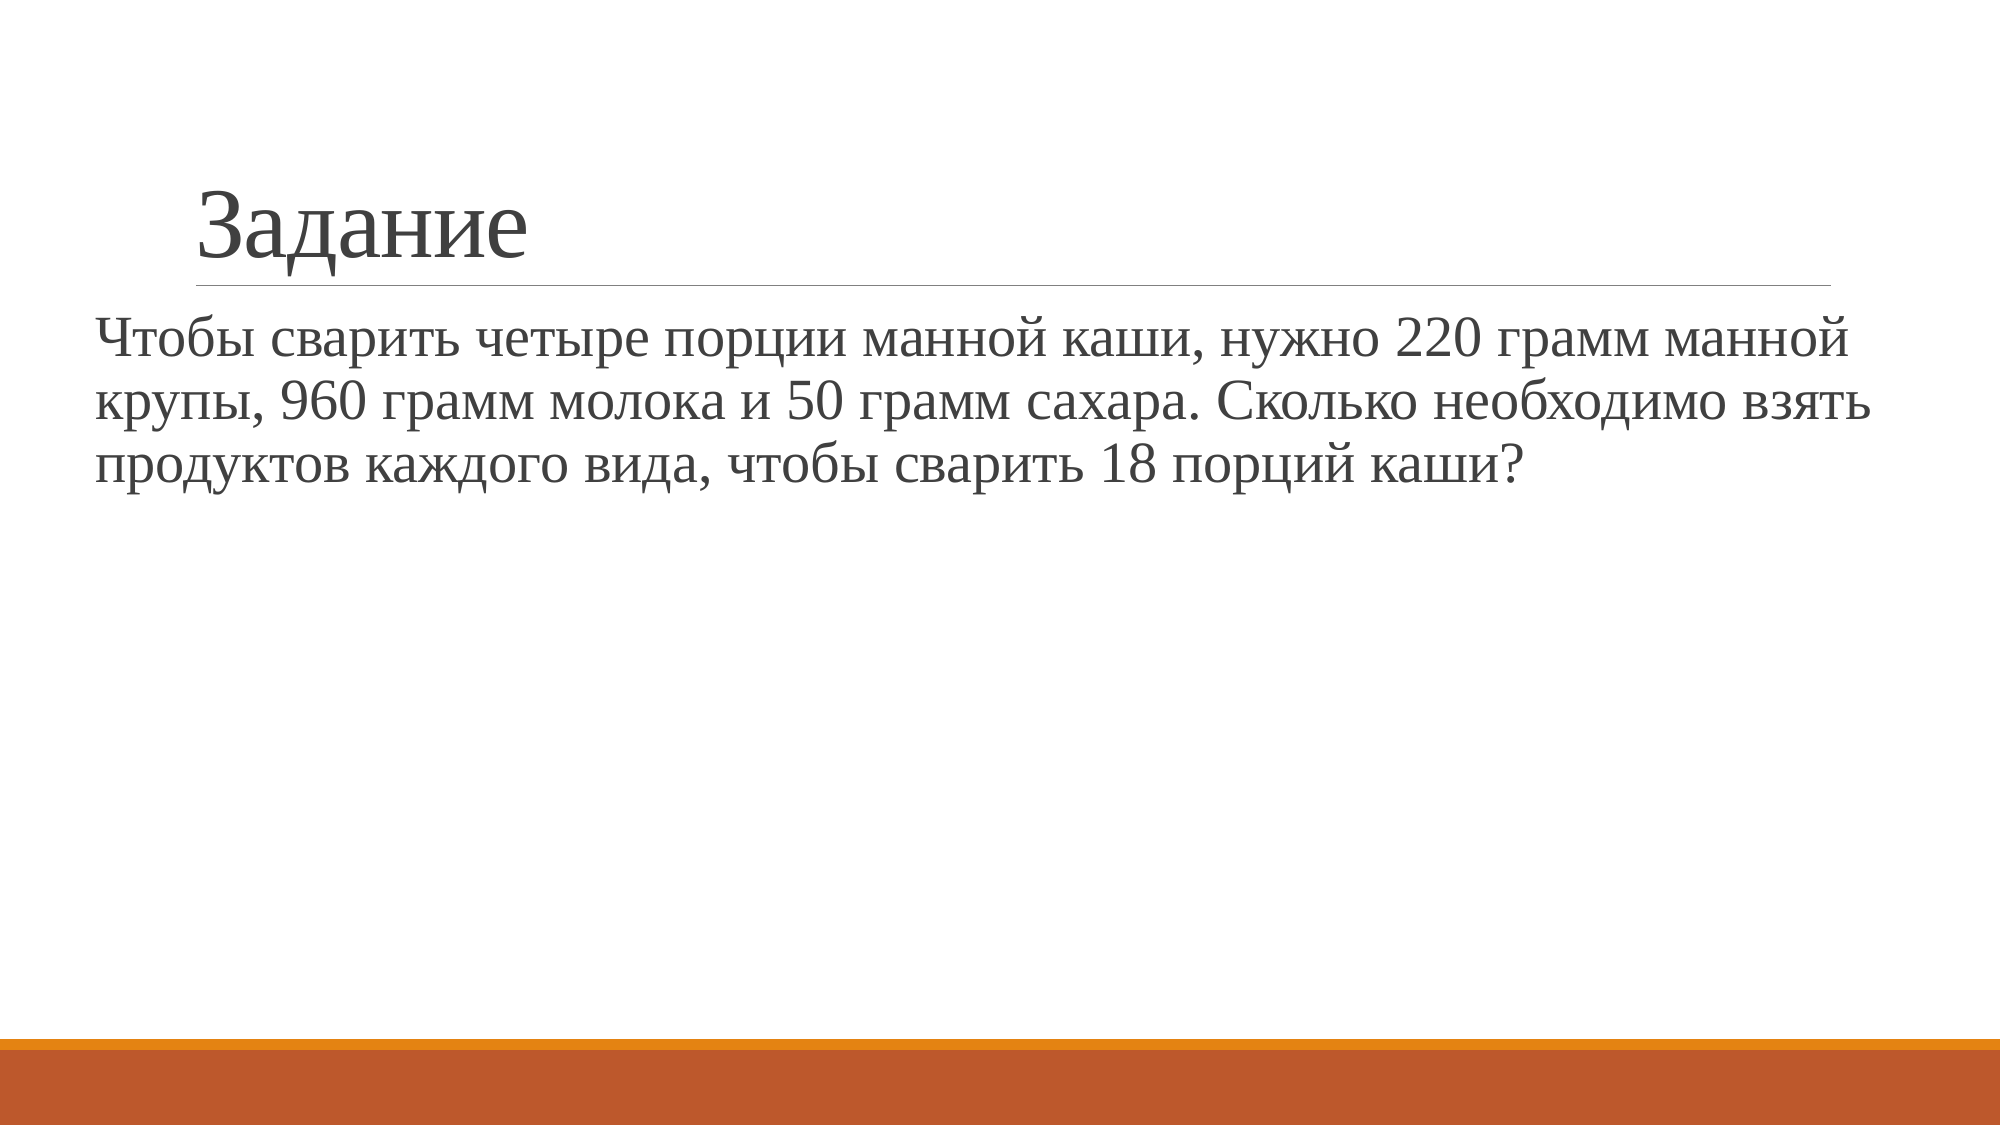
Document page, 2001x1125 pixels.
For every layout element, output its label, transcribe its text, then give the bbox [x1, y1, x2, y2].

list Чтобы сварить четыре порции манной каши, нужно 220 грамм манной крупы, 960 грамм молока и 50 грамм сахара. Сколько необходимо взять продуктов каждого вида, чтобы сварить 18 порций каши? [80, 298, 1942, 533]
title Задание [180, 47, 1830, 285]
